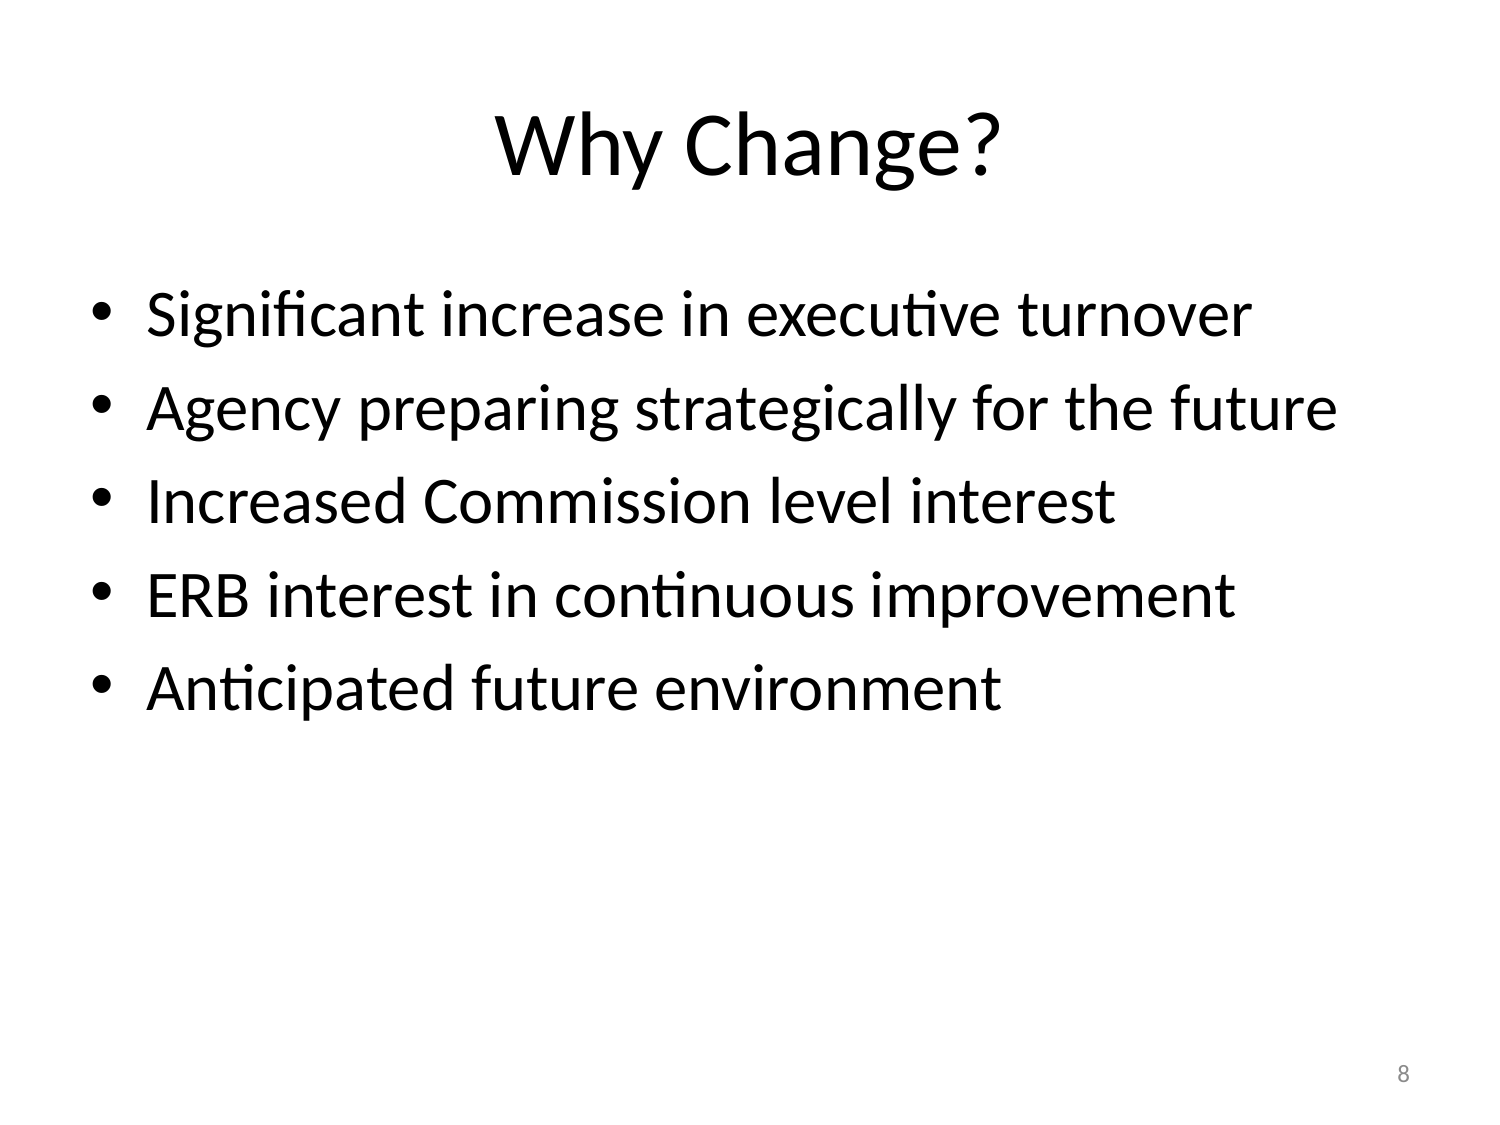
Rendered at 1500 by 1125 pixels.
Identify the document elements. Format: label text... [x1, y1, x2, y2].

title Why Change? [75, 45, 1425, 233]
list Significant increase in executive turnover Agency preparing strategically for the future Increased Commission level interest ERB interest in continuous improvement Anticipated future environment [75, 262, 1425, 1005]
slide_number 7 [1074, 1042, 1425, 1103]
